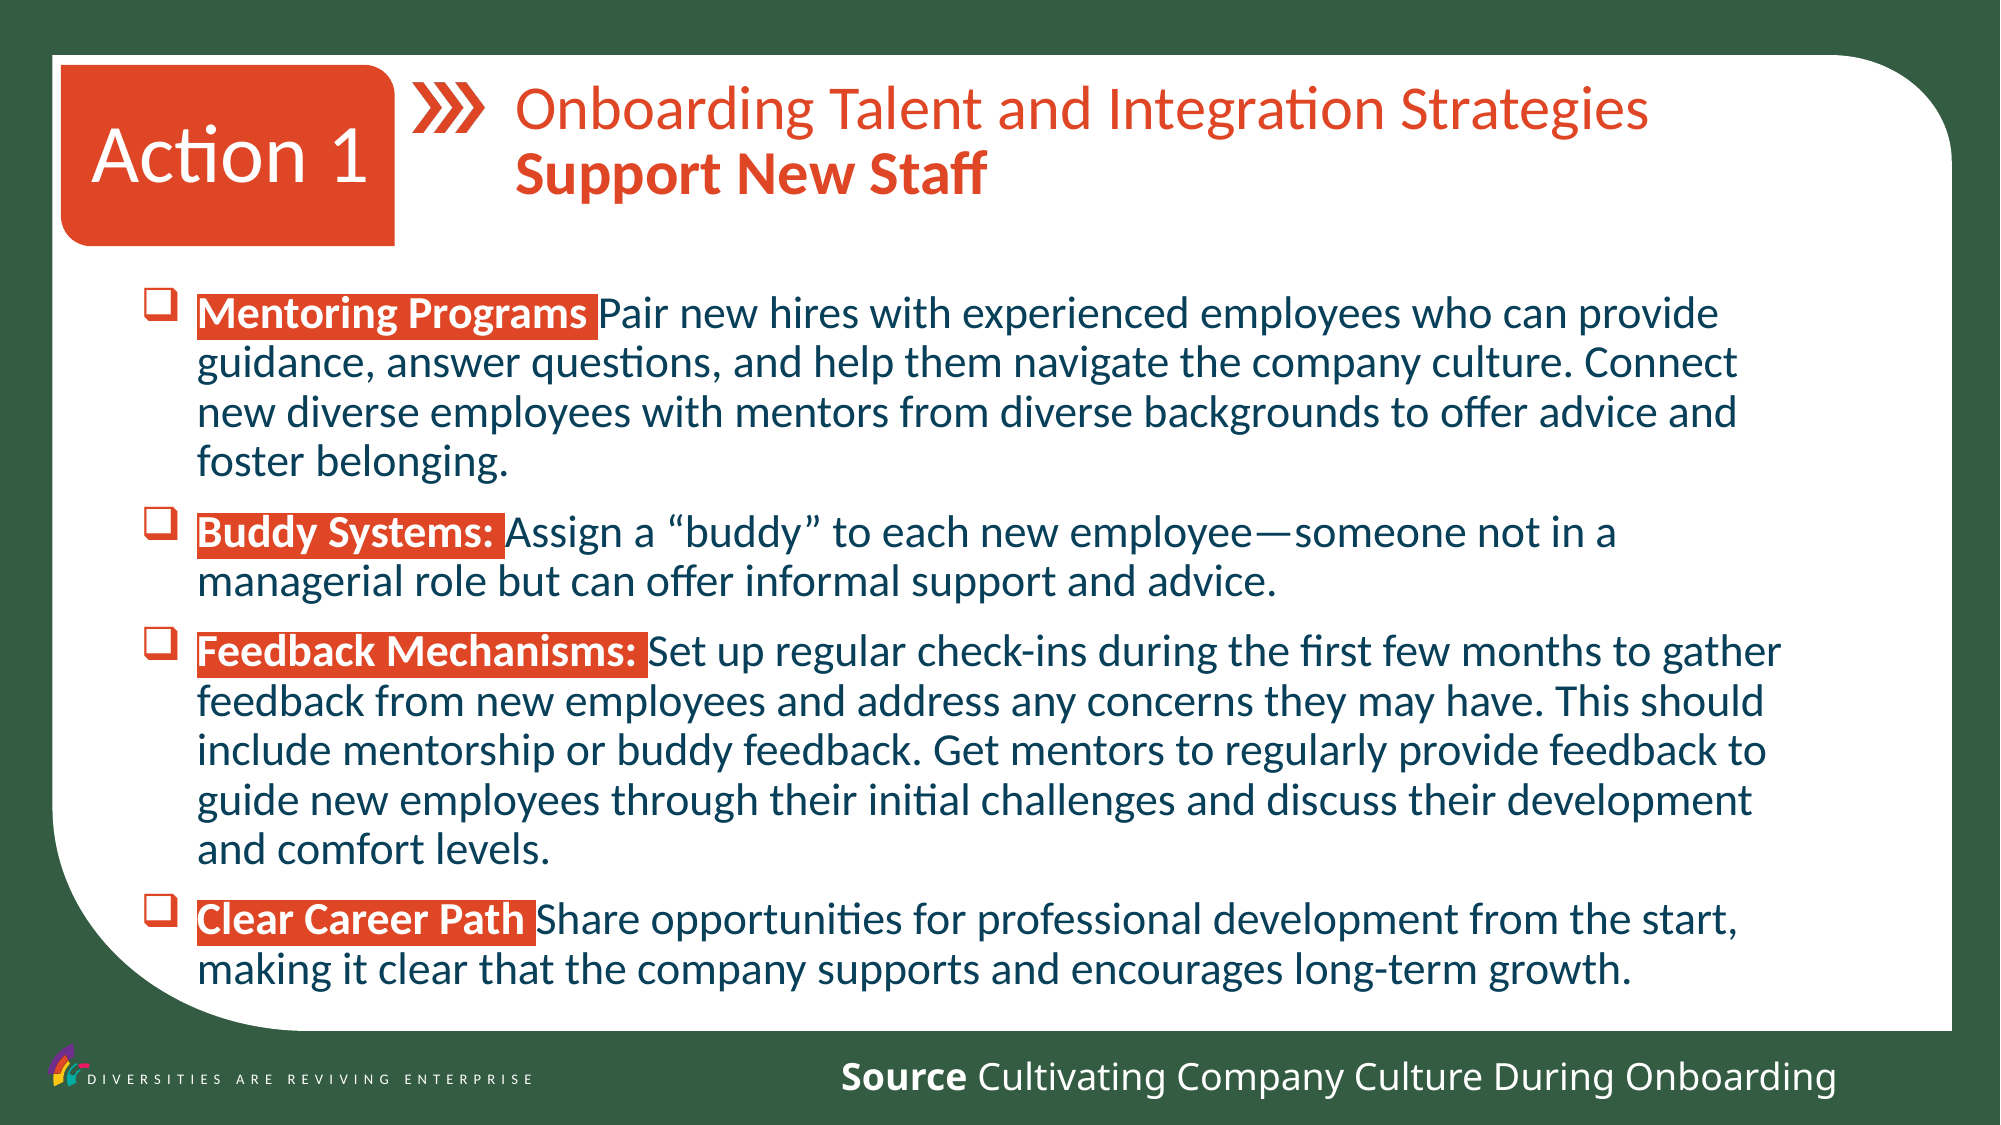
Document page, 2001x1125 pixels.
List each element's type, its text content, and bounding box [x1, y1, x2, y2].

text_box Onboarding Talent and Integration Strategies Support New Staff [500, 69, 1999, 247]
picture [404, 64, 491, 151]
text_box Source Cultivating Company Culture During Onboarding [826, 1045, 1918, 1112]
text_box [59, 71, 396, 248]
text_box Action 1 [15, 56, 385, 213]
text_box Mentoring Programs Pair new hires with experienced employees who can provide guidance, answer questions, and help them navigate the company culture. Connect new diverse employees with mentors from diverse backgrounds to offer advice and foster belonging. Buddy Systems: Assign a “buddy” to each new employee—someone not in a managerial role but can offer informal support and advice. Feedback Mechanisms: Set up regular check-ins during the first few months to gather feedback from new employees and address any concerns they may have. This should include mentorship or buddy feedback. Get mentors to regularly provide feedback to guide new employees through their initial challenges and discuss their development and comfort levels. Clear Career Path Share opportunities for professional development from the start, making it clear that the company supports and encourages long-term growth. [125, 281, 1837, 478]
